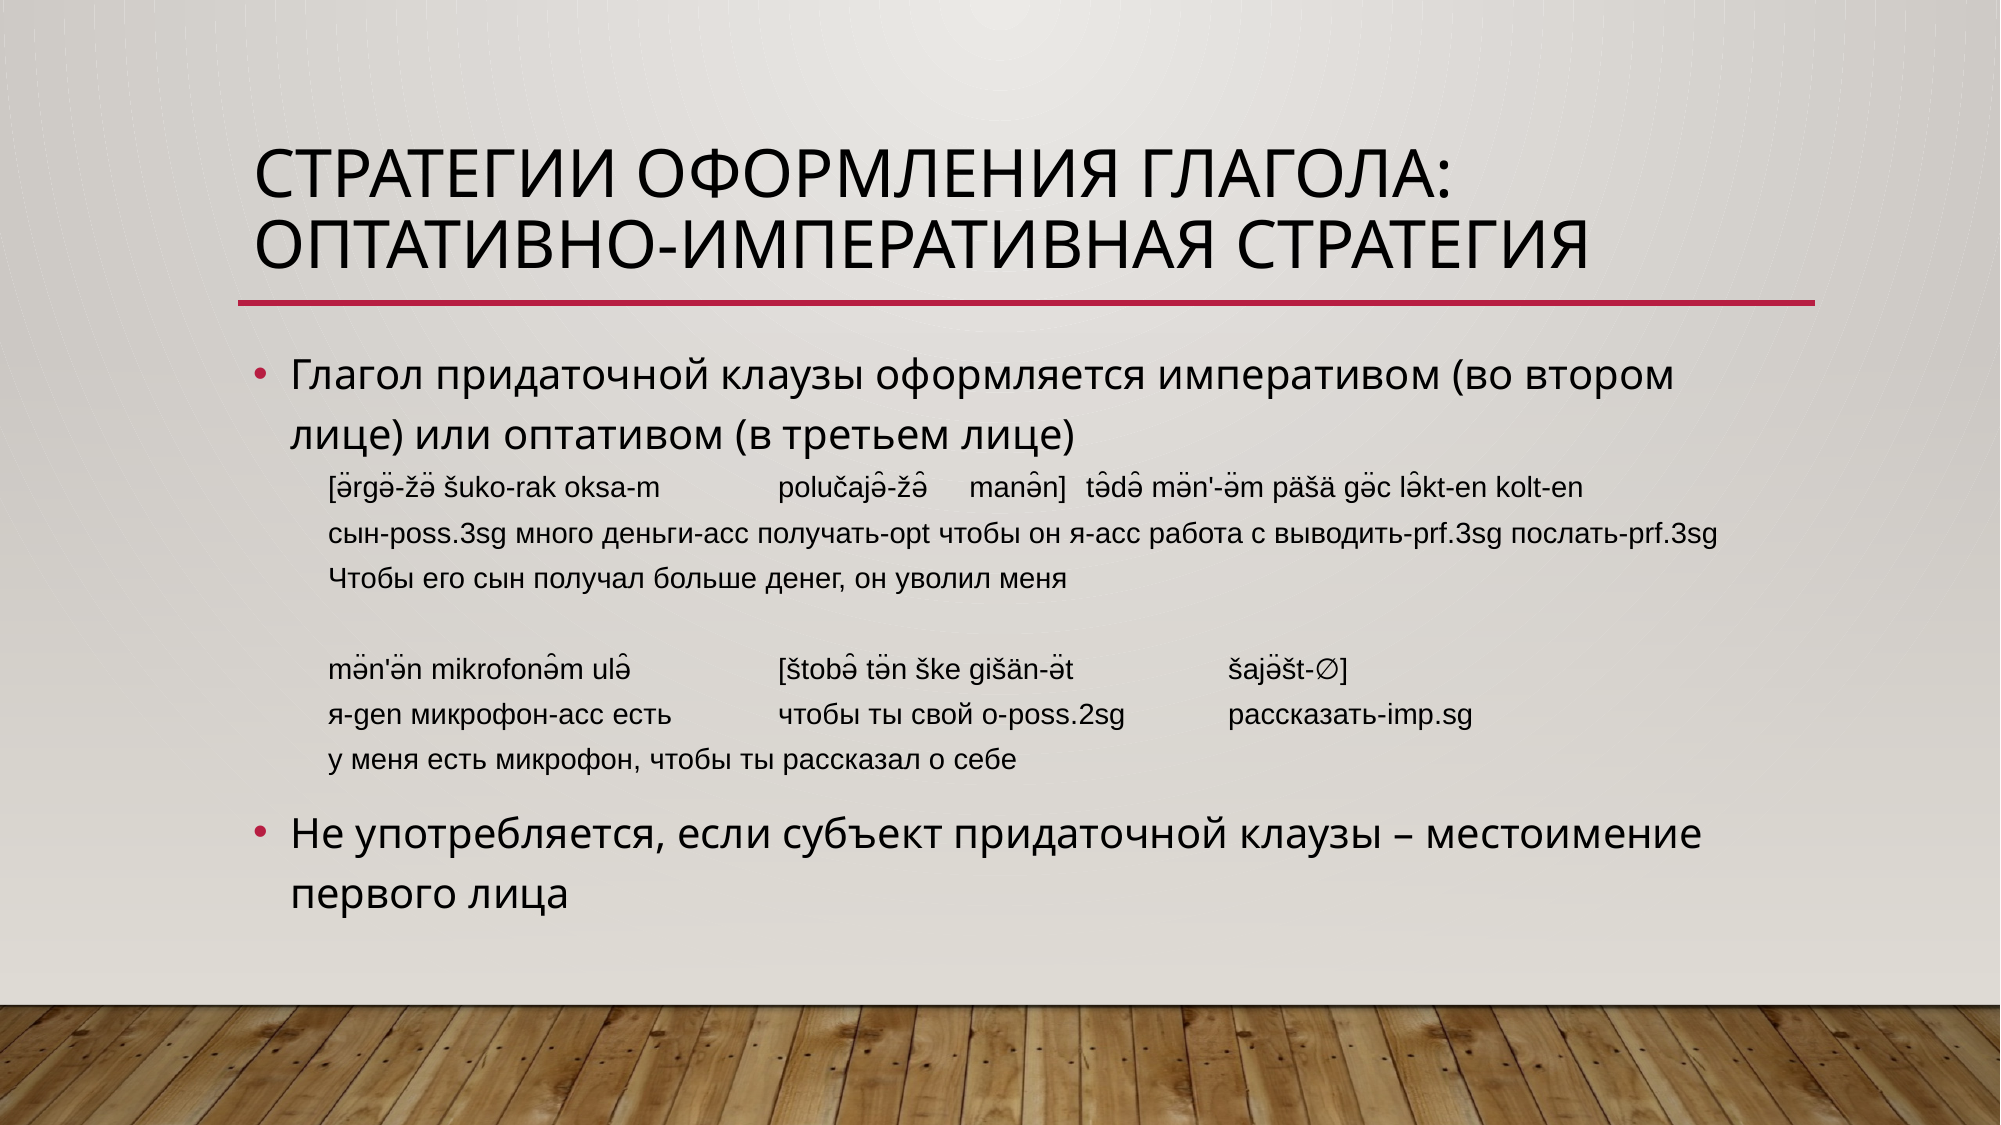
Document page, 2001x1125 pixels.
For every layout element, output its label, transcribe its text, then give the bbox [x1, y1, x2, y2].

title Стратегии оформления глагола: Оптативно-императивная стратегия [238, 131, 1814, 305]
list Глагол придаточной клаузы оформляется императивом (во втором лице) или оптативом (в третьем лице) [ə̈rgə̈-žə̈ šuko-rak oksa-m polučajə̑-žə̑ manə̑n] tə̑də̑ mə̈n'-ə̈m päšä gə̈c lə̑kt-en kolt-en сын-poss.3sg много деньги-acc получать-opt чтобы он я-acc работа с выводить-prf.3sg послать-prf.3sg Чтобы его сын получал больше денег, он уволил меня mə̈n'ə̈n mikrofonə̑m ulə̑ [štobə̑ tə̈n ške gišän-ə̈t šajə̈št-∅] я-gen микрофон-acc есть чтобы ты свой о-poss.2sg рассказать-imp.sg у меня есть микрофон, чтобы ты рассказал о себе Не употребляется, если субъект придаточной клаузы – местоимение первого лица [238, 330, 1814, 897]
picture [0, 1005, 2000, 1125]
